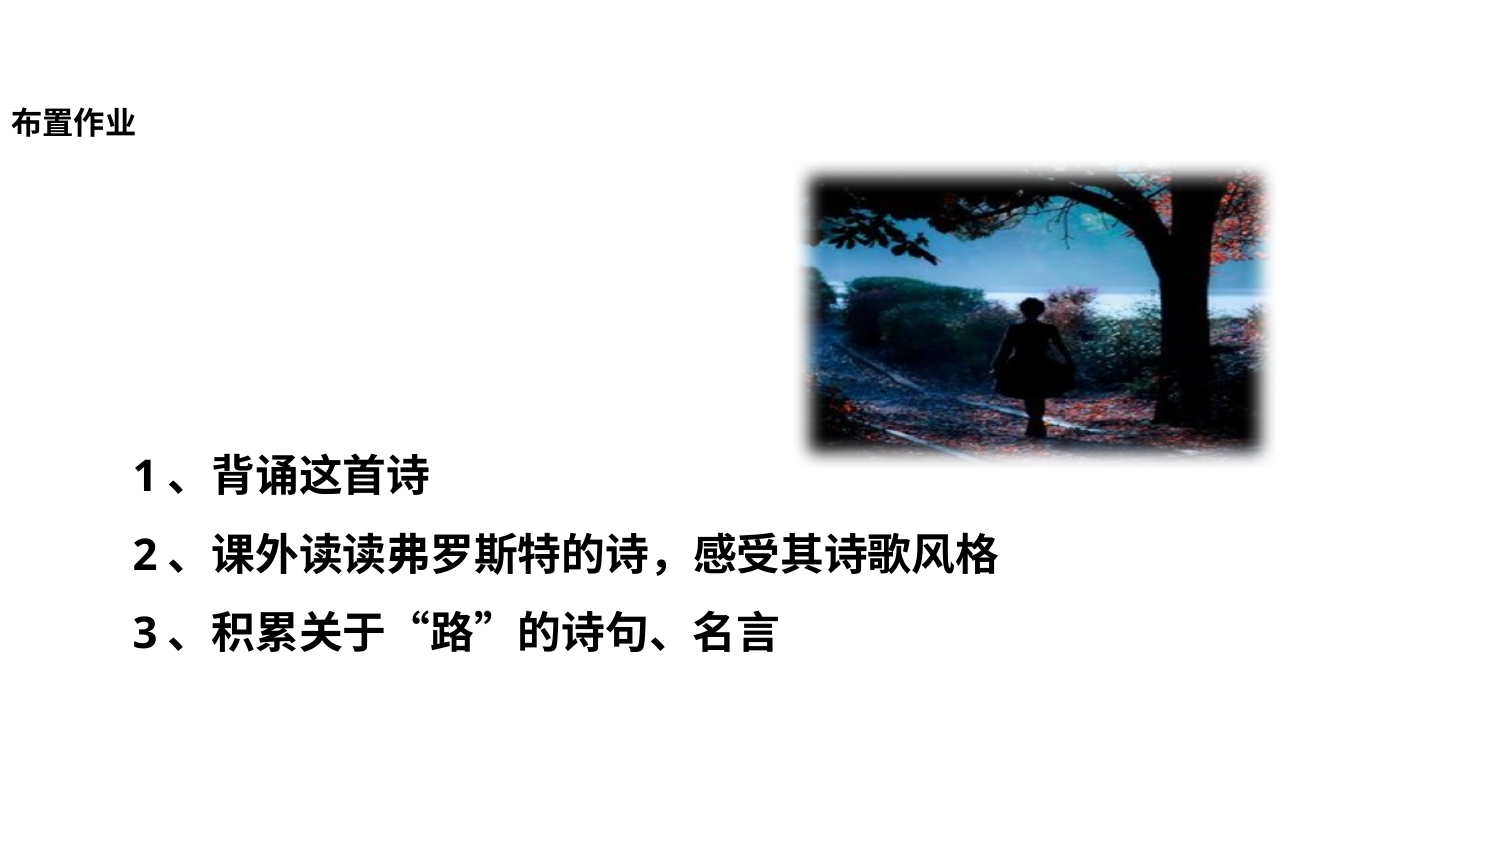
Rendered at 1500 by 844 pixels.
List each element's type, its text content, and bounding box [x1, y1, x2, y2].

picture [791, 158, 1278, 470]
text_box 1、背诵这首诗 2、课外读读弗罗斯特的诗，感受其诗歌风格 3、积累关于“路”的诗句、名言 [121, 415, 1091, 679]
text_box 布置作业 [0, 97, 170, 147]
